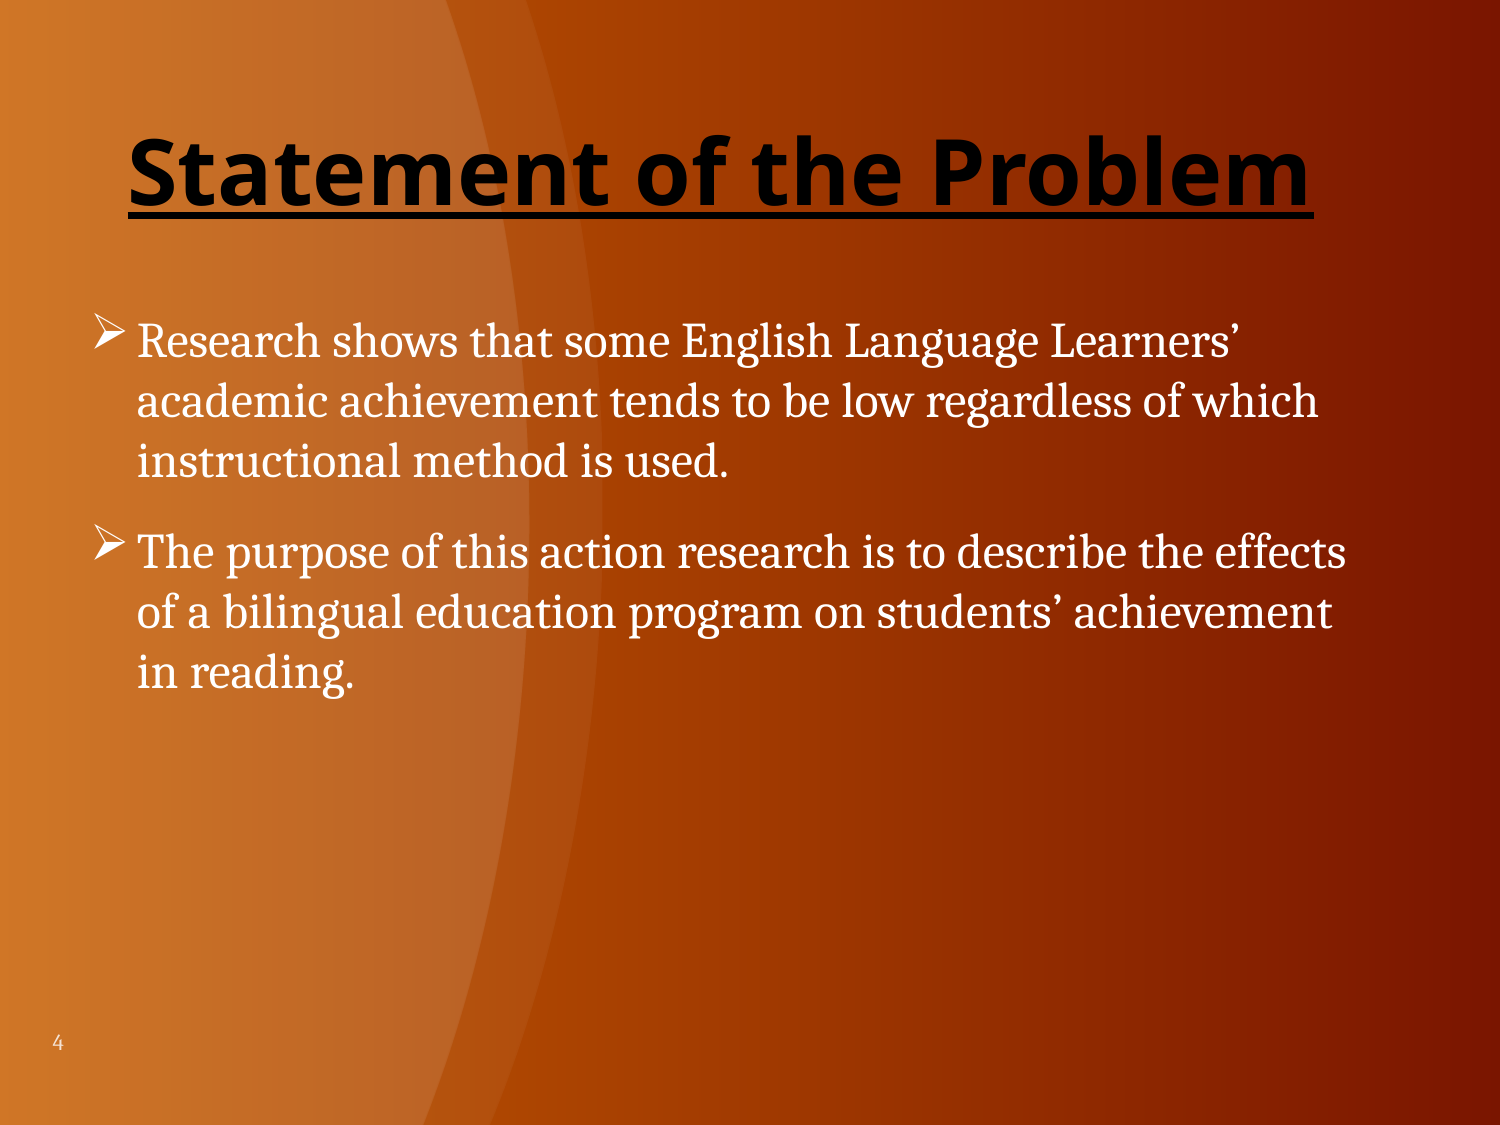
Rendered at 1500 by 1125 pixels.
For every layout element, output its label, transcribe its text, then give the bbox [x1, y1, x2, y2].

slide_number 4 [37, 1025, 125, 1063]
title Statement of the Problem [112, 99, 1388, 342]
picture [0, 0, 603, 1125]
subtitle Research shows that some English Language Learners’ academic achievement tends to be low regardless of which instructional method is used. The purpose of this action research is to describe the effects of a bilingual education program on students’ achievement in reading. [75, 299, 1375, 725]
